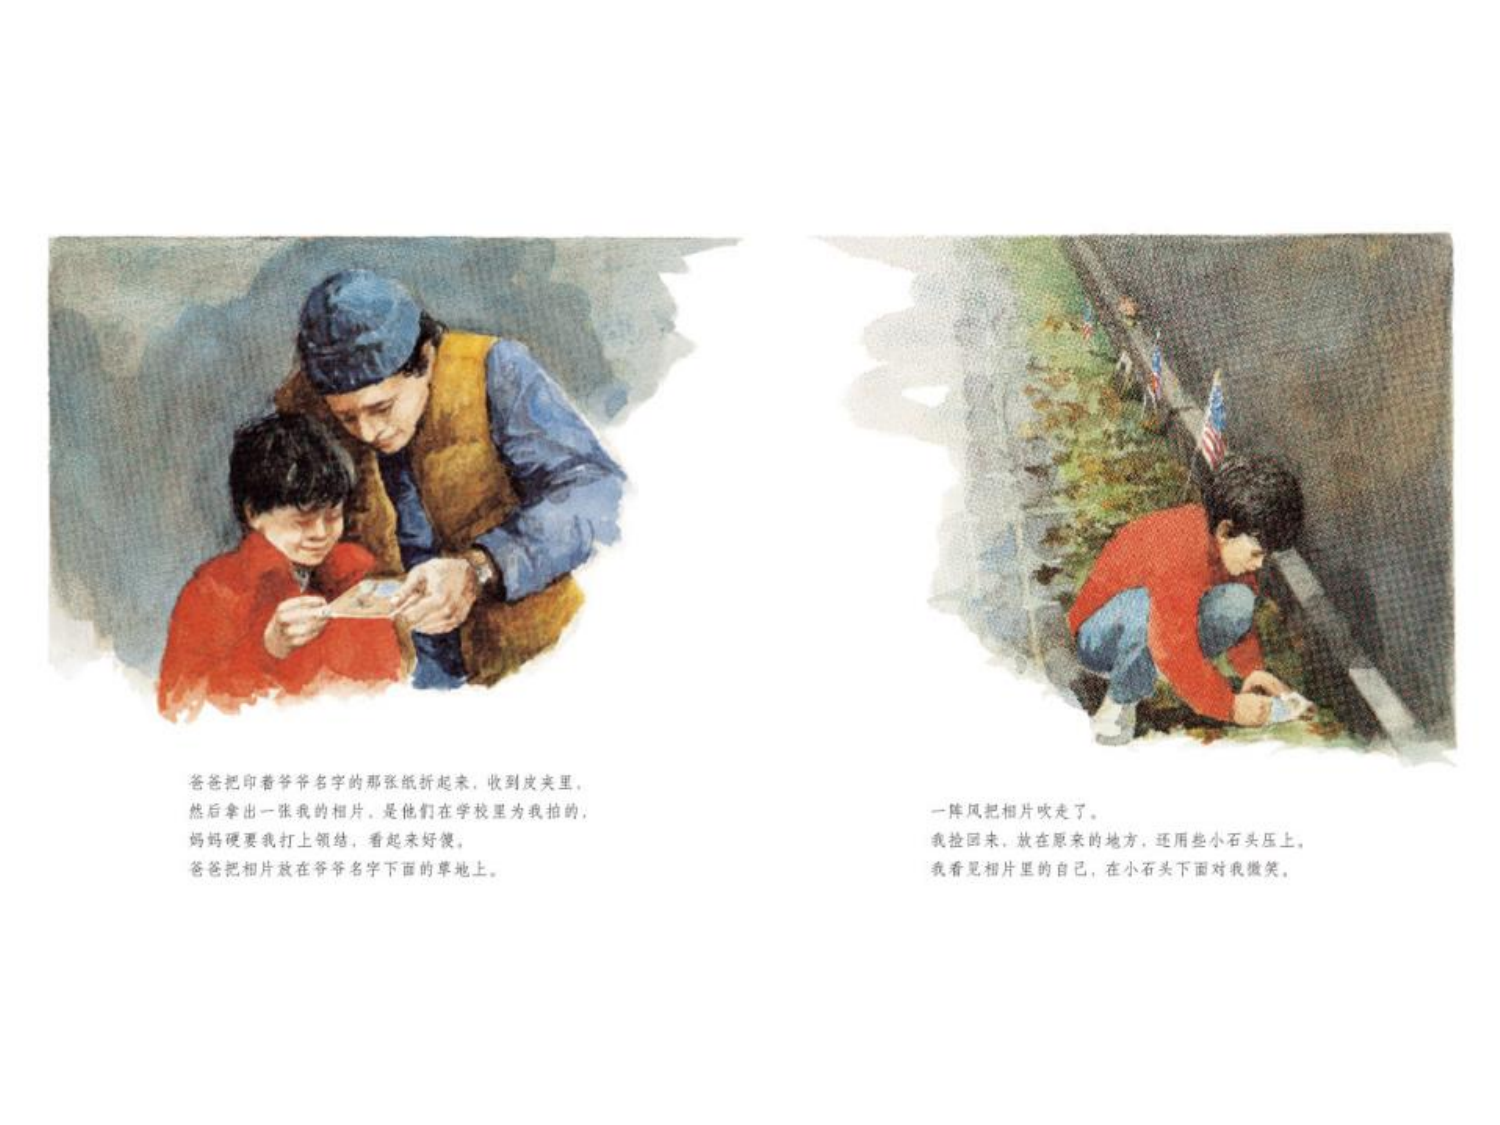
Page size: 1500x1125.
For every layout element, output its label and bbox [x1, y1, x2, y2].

picture [0, 196, 1500, 929]
